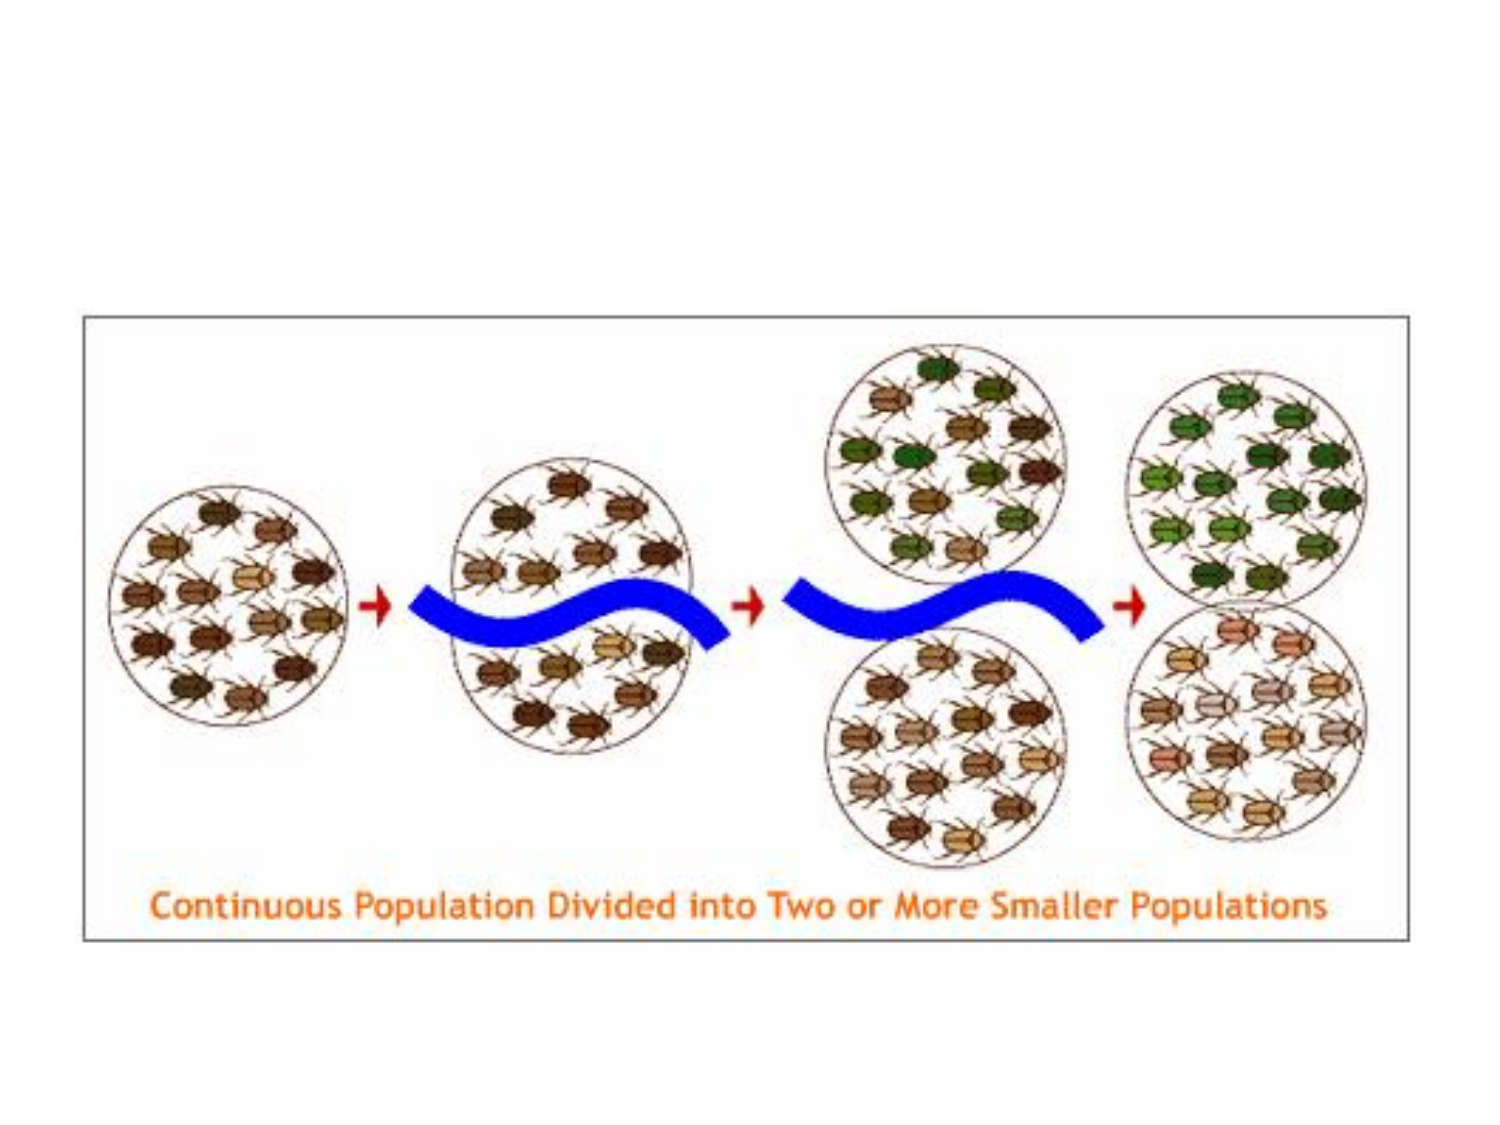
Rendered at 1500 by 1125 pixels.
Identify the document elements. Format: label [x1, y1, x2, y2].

list [74, 262, 1426, 1006]
